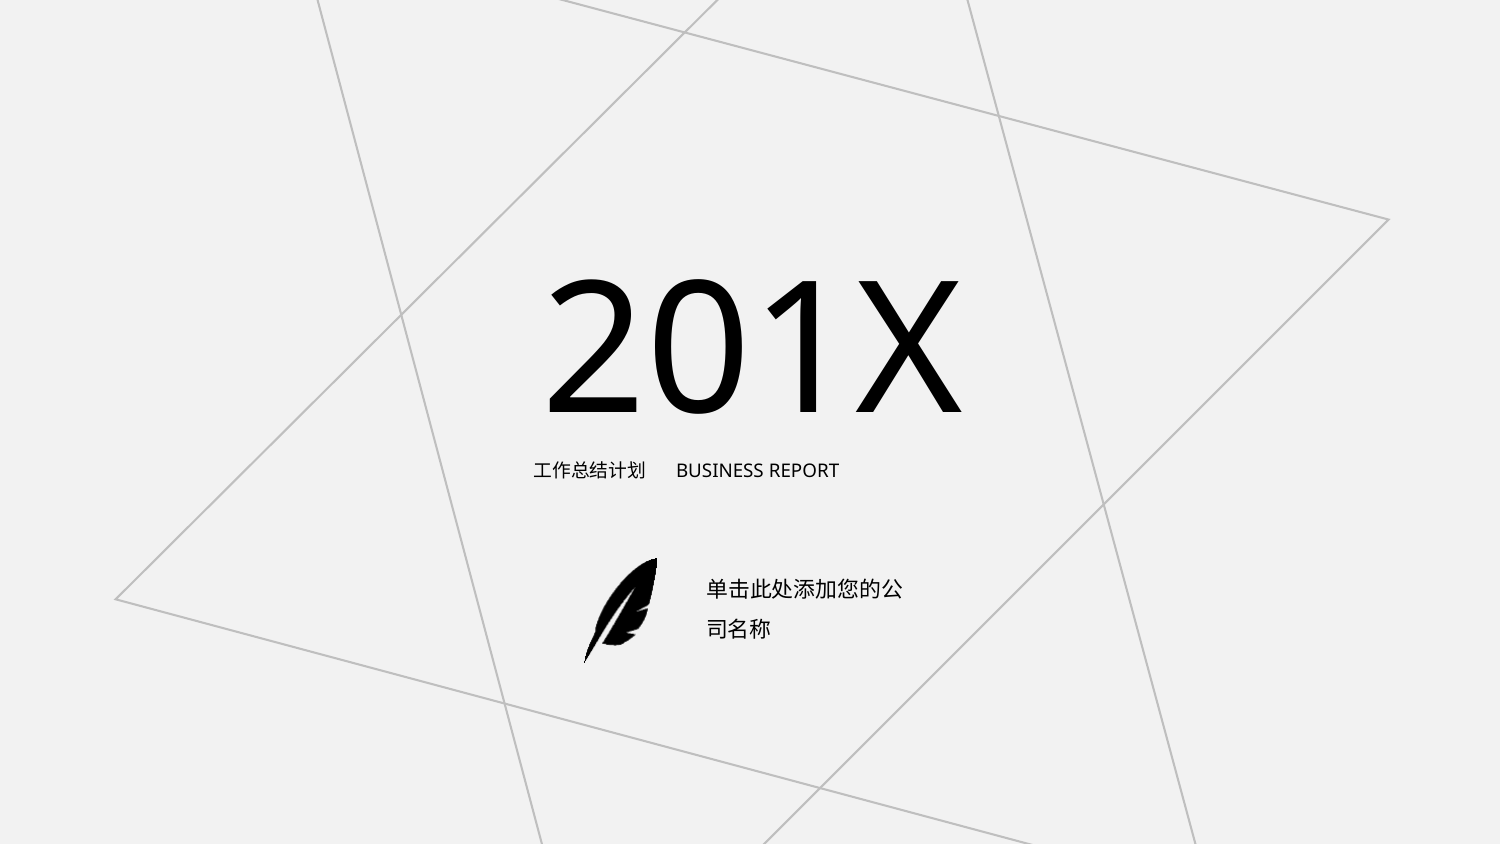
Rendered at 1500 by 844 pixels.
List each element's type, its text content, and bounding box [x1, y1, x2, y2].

text_box [684, 0, 1000, 114]
text_box [113, 315, 503, 705]
text_box 工作总结计划 BUSINESS REPORT [518, 450, 983, 489]
text_box 单击此处添加您的公司名称 [691, 555, 919, 649]
text_box [316, 0, 1391, 844]
picture [584, 558, 657, 663]
text_box [821, 505, 1197, 844]
text_box 201X [526, 221, 1035, 457]
